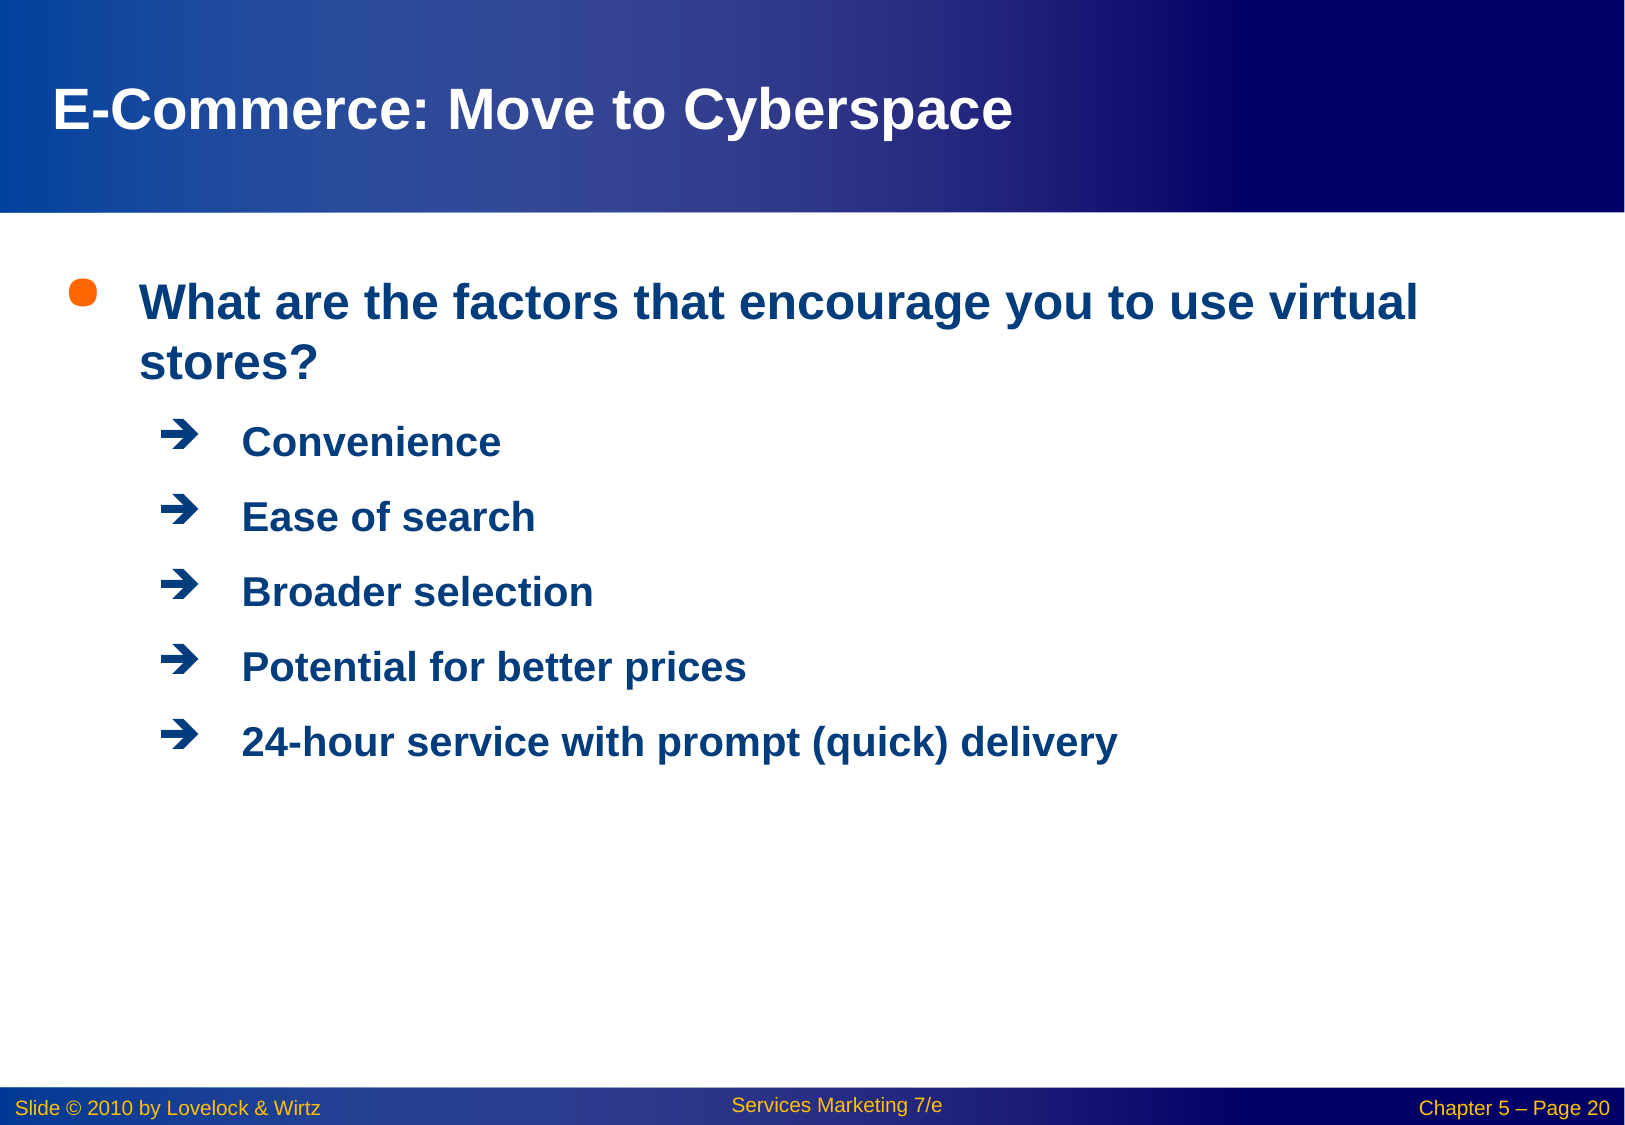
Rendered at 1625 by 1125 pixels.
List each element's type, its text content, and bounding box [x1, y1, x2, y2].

list What are the factors that encourage you to use virtual stores? Convenience Ease of search Broader selection Potential for better prices 24-hour service with prompt (quick) delivery [49, 261, 1588, 1051]
title E-Commerce: Move to Cyberspace [36, 37, 1088, 176]
